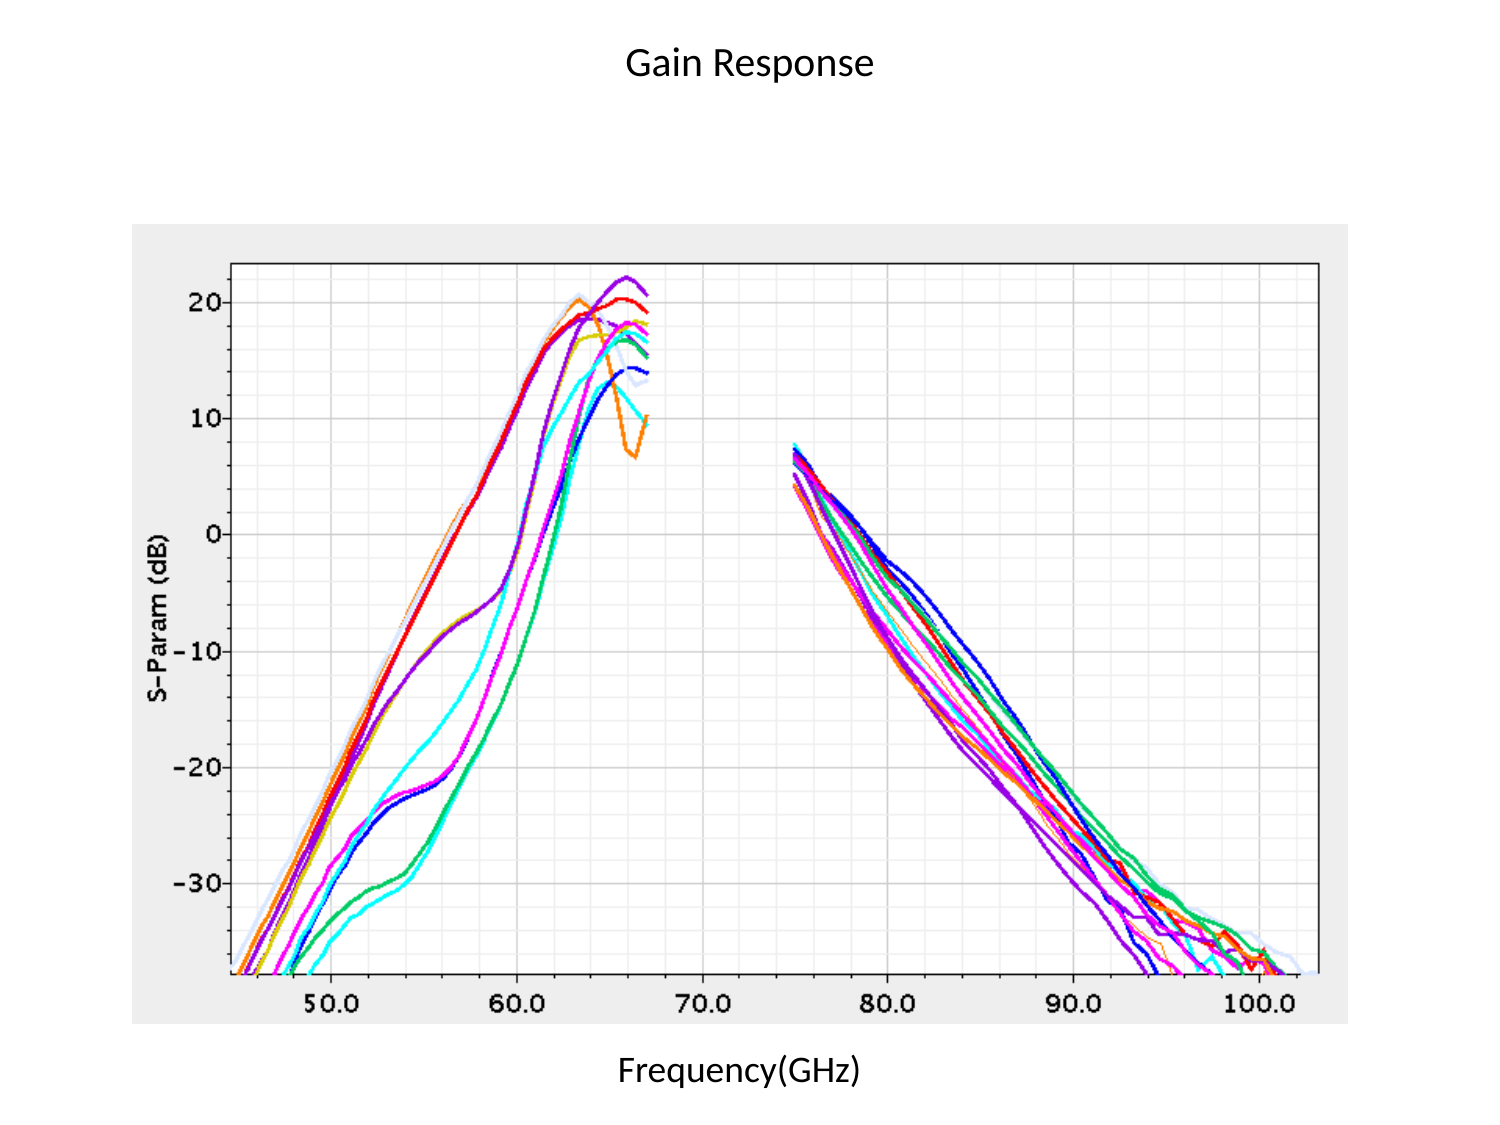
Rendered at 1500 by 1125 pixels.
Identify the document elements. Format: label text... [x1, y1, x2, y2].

title Gain Response [75, 45, 1425, 75]
picture [131, 224, 1348, 1024]
text_box Frequency(GHz) [603, 1037, 877, 1098]
